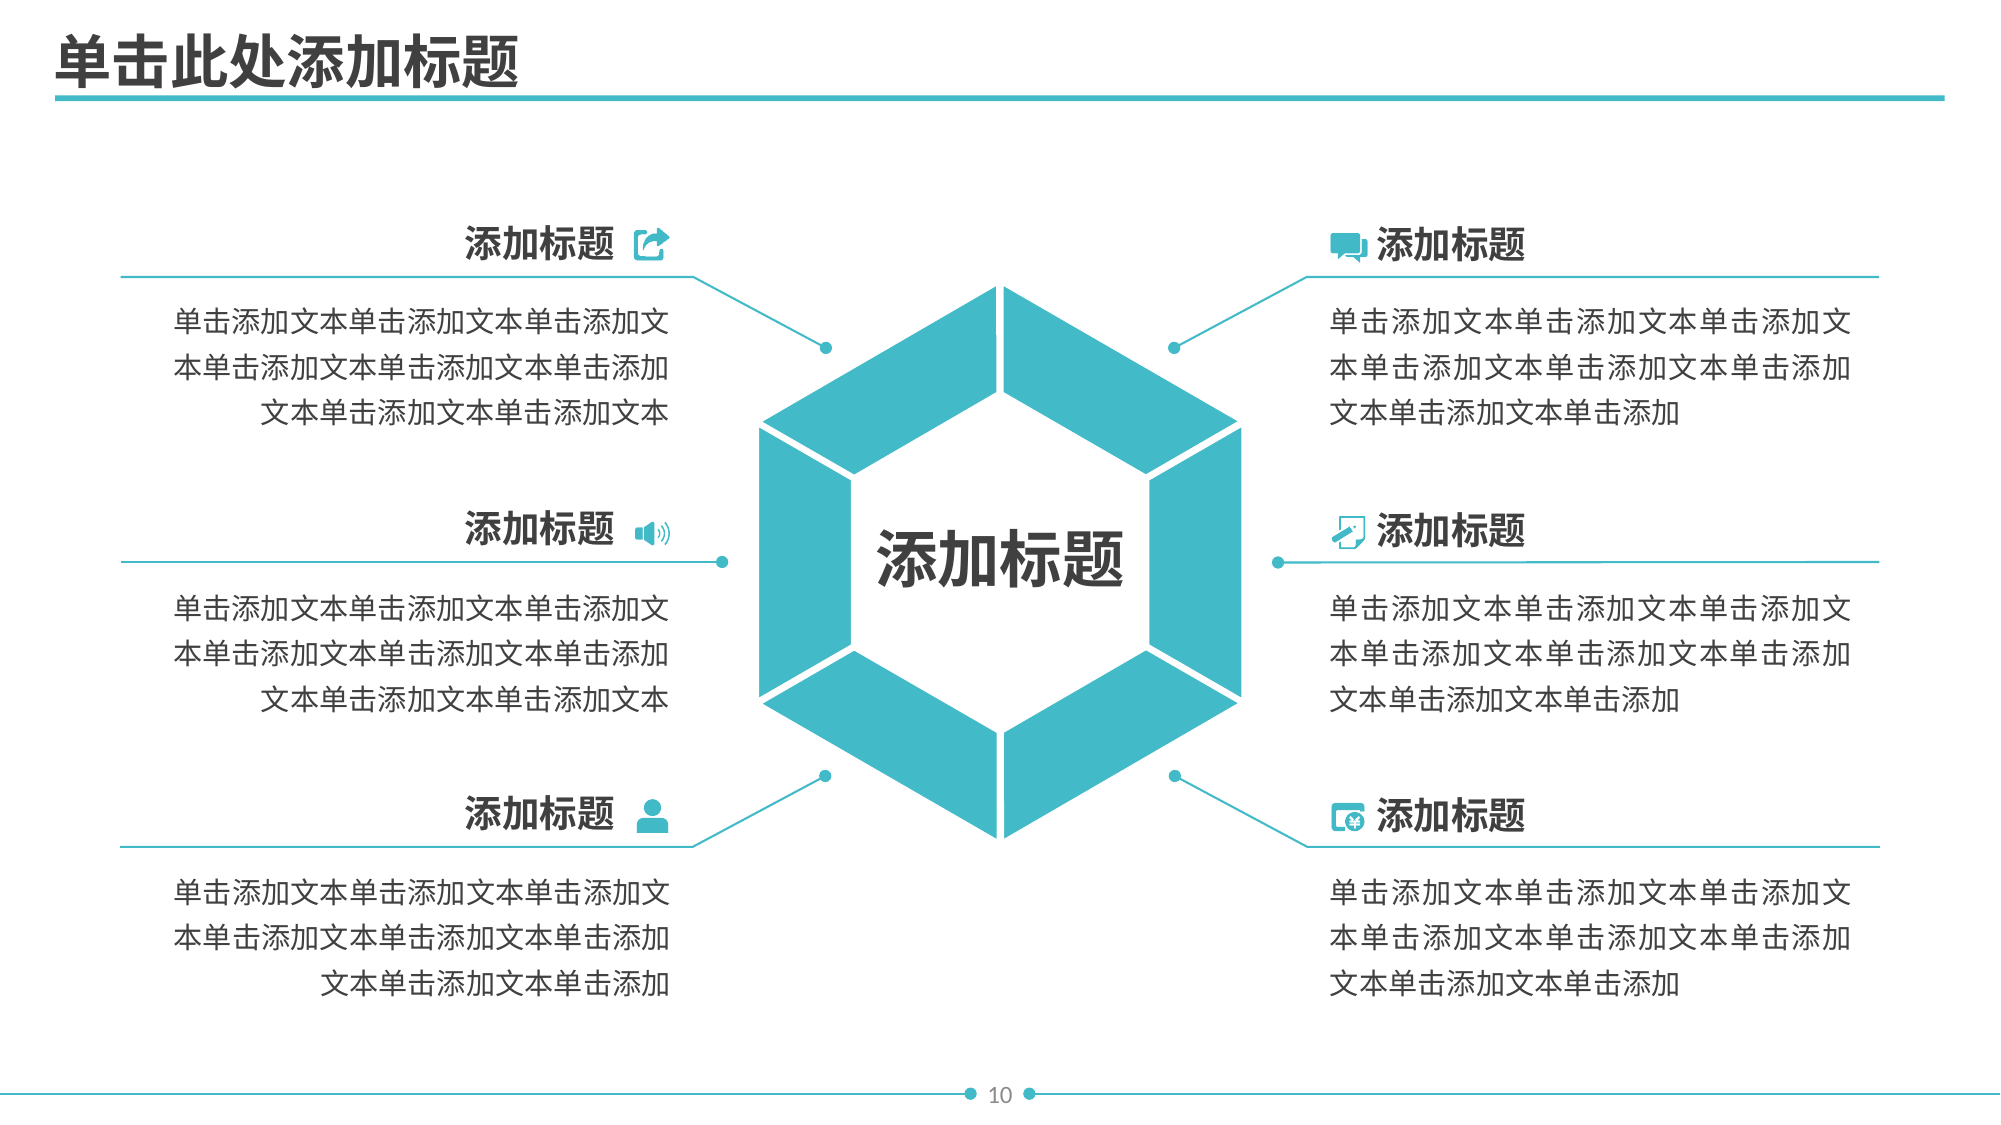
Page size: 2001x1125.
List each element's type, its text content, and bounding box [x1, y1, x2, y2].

slide_number 10 [774, 1063, 1225, 1124]
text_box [127, 788, 686, 1010]
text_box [1314, 504, 1867, 721]
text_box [127, 217, 685, 439]
text_box 单击此处添加标题 [39, 26, 1174, 104]
text_box [685, 276, 832, 346]
text_box [686, 779, 831, 848]
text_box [1315, 789, 1867, 1005]
text_box [1169, 779, 1315, 848]
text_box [960, 346, 1243, 779]
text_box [127, 503, 685, 726]
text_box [1315, 219, 1867, 435]
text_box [757, 346, 960, 779]
text_box [1168, 276, 1315, 346]
